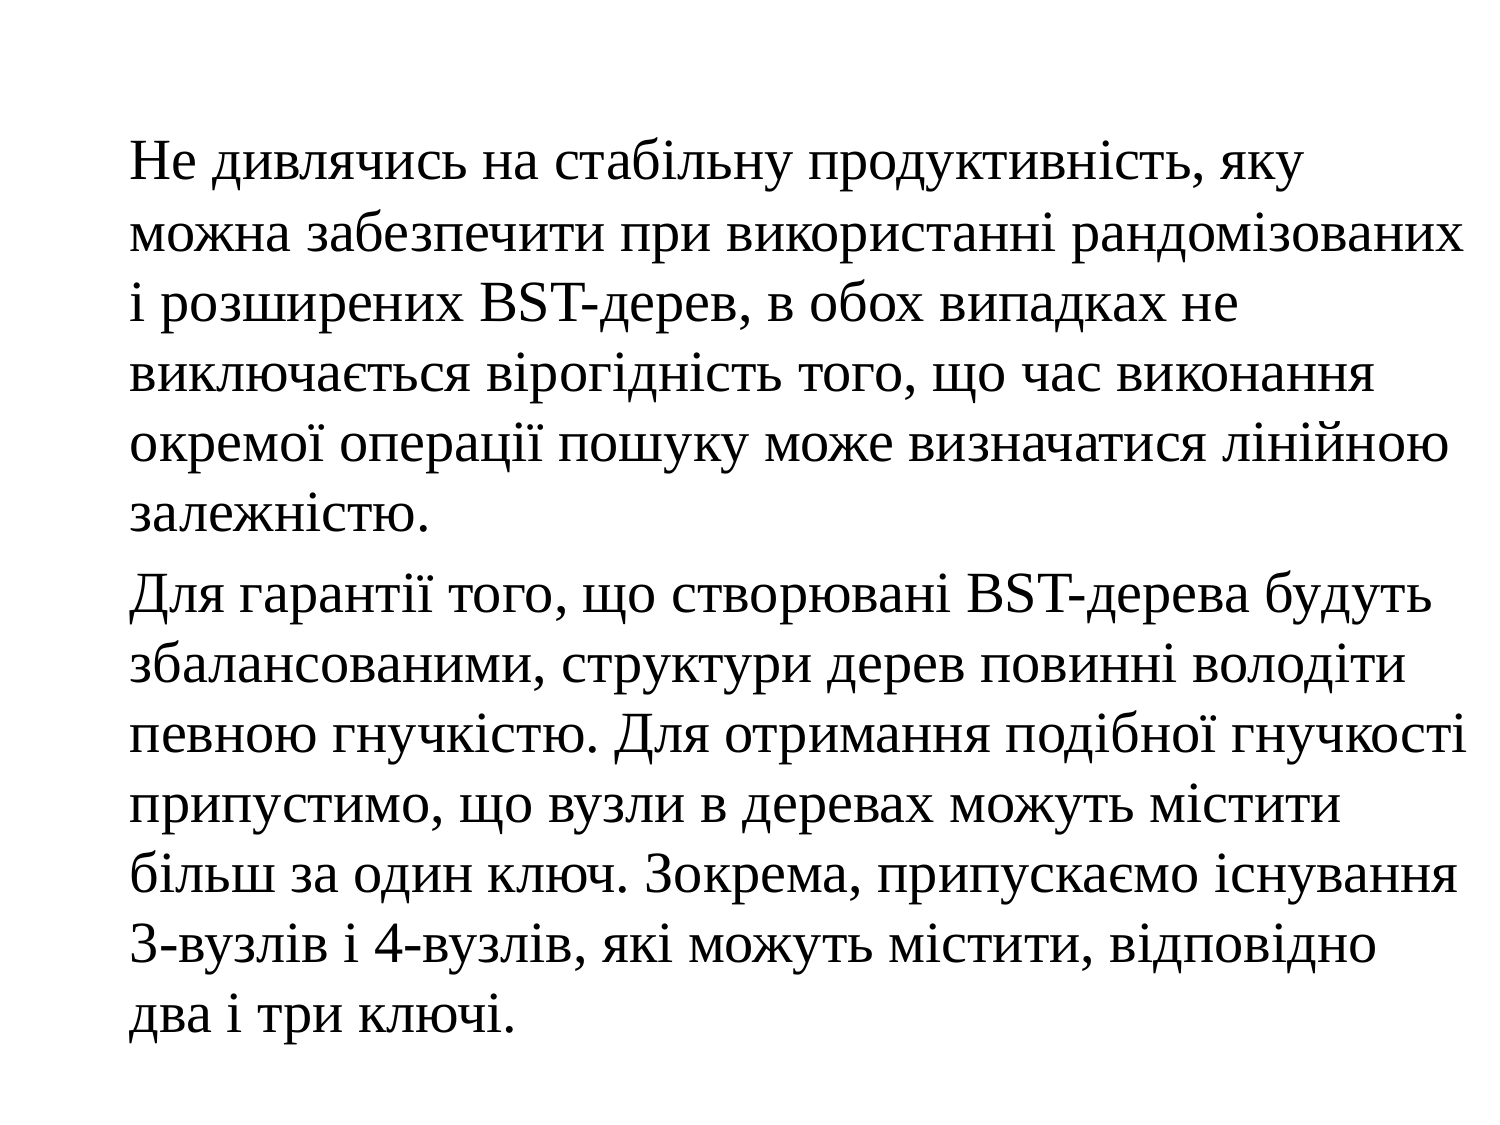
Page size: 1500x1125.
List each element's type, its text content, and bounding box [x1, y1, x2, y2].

list Не дивлячись на стабільну продуктивність, яку можна забезпечити при використанні рандомізованих і розширених BST-дерев, в обох випадках не виключається вірогідність того, що час виконання окремої операції пошуку може визначатися лінійною залежністю. Для гарантії того, що створювані BST-дерева будуть збалансованими, структури дерев повинні володіти певною гнучкістю. Для отримання подібної гнучкості припустимо, що вузли в деревах можуть містити більш за один ключ. Зокрема, припускаємо існування 3-вузлів і 4-вузлів, які можуть містити, відповідно два і три ключі. [0, 105, 1500, 1125]
